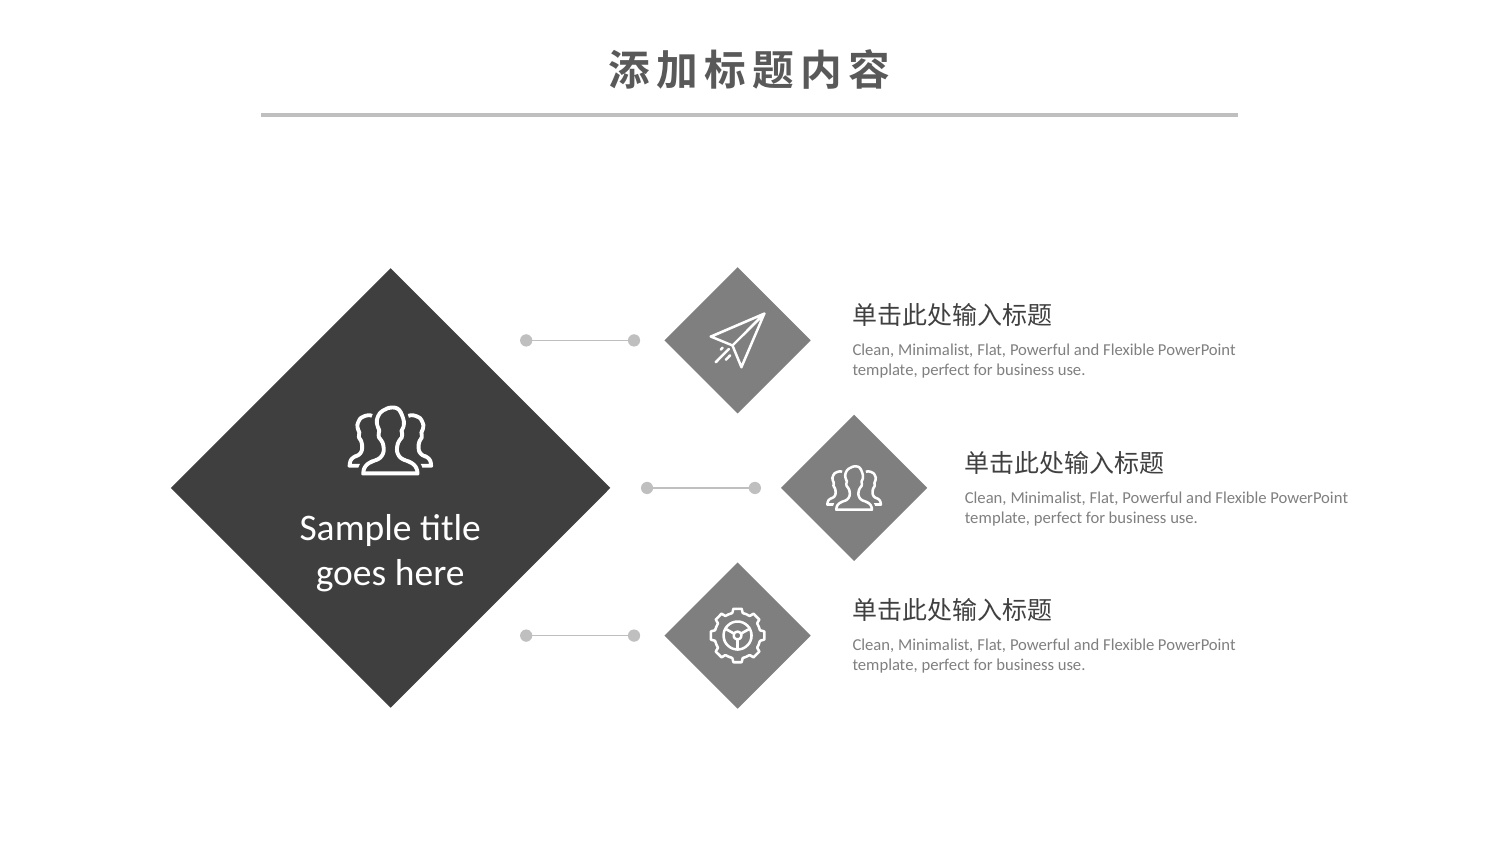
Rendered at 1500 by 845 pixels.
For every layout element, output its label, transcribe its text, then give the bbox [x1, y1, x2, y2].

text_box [664, 266, 811, 414]
text_box 单击此处输入标题 Clean, Minimalist, Flat, Powerful and Flexible PowerPoint template, perfect for business use. [841, 589, 1291, 680]
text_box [780, 414, 928, 562]
text_box 单击此处输入标题 Clean, Minimalist, Flat, Powerful and Flexible PowerPoint template, perfect for business use. [841, 293, 1291, 385]
text_box 单击此处输入标题 Clean, Minimalist, Flat, Powerful and Flexible PowerPoint template, perfect for business use. [953, 441, 1403, 532]
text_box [170, 267, 611, 708]
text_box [664, 562, 811, 709]
